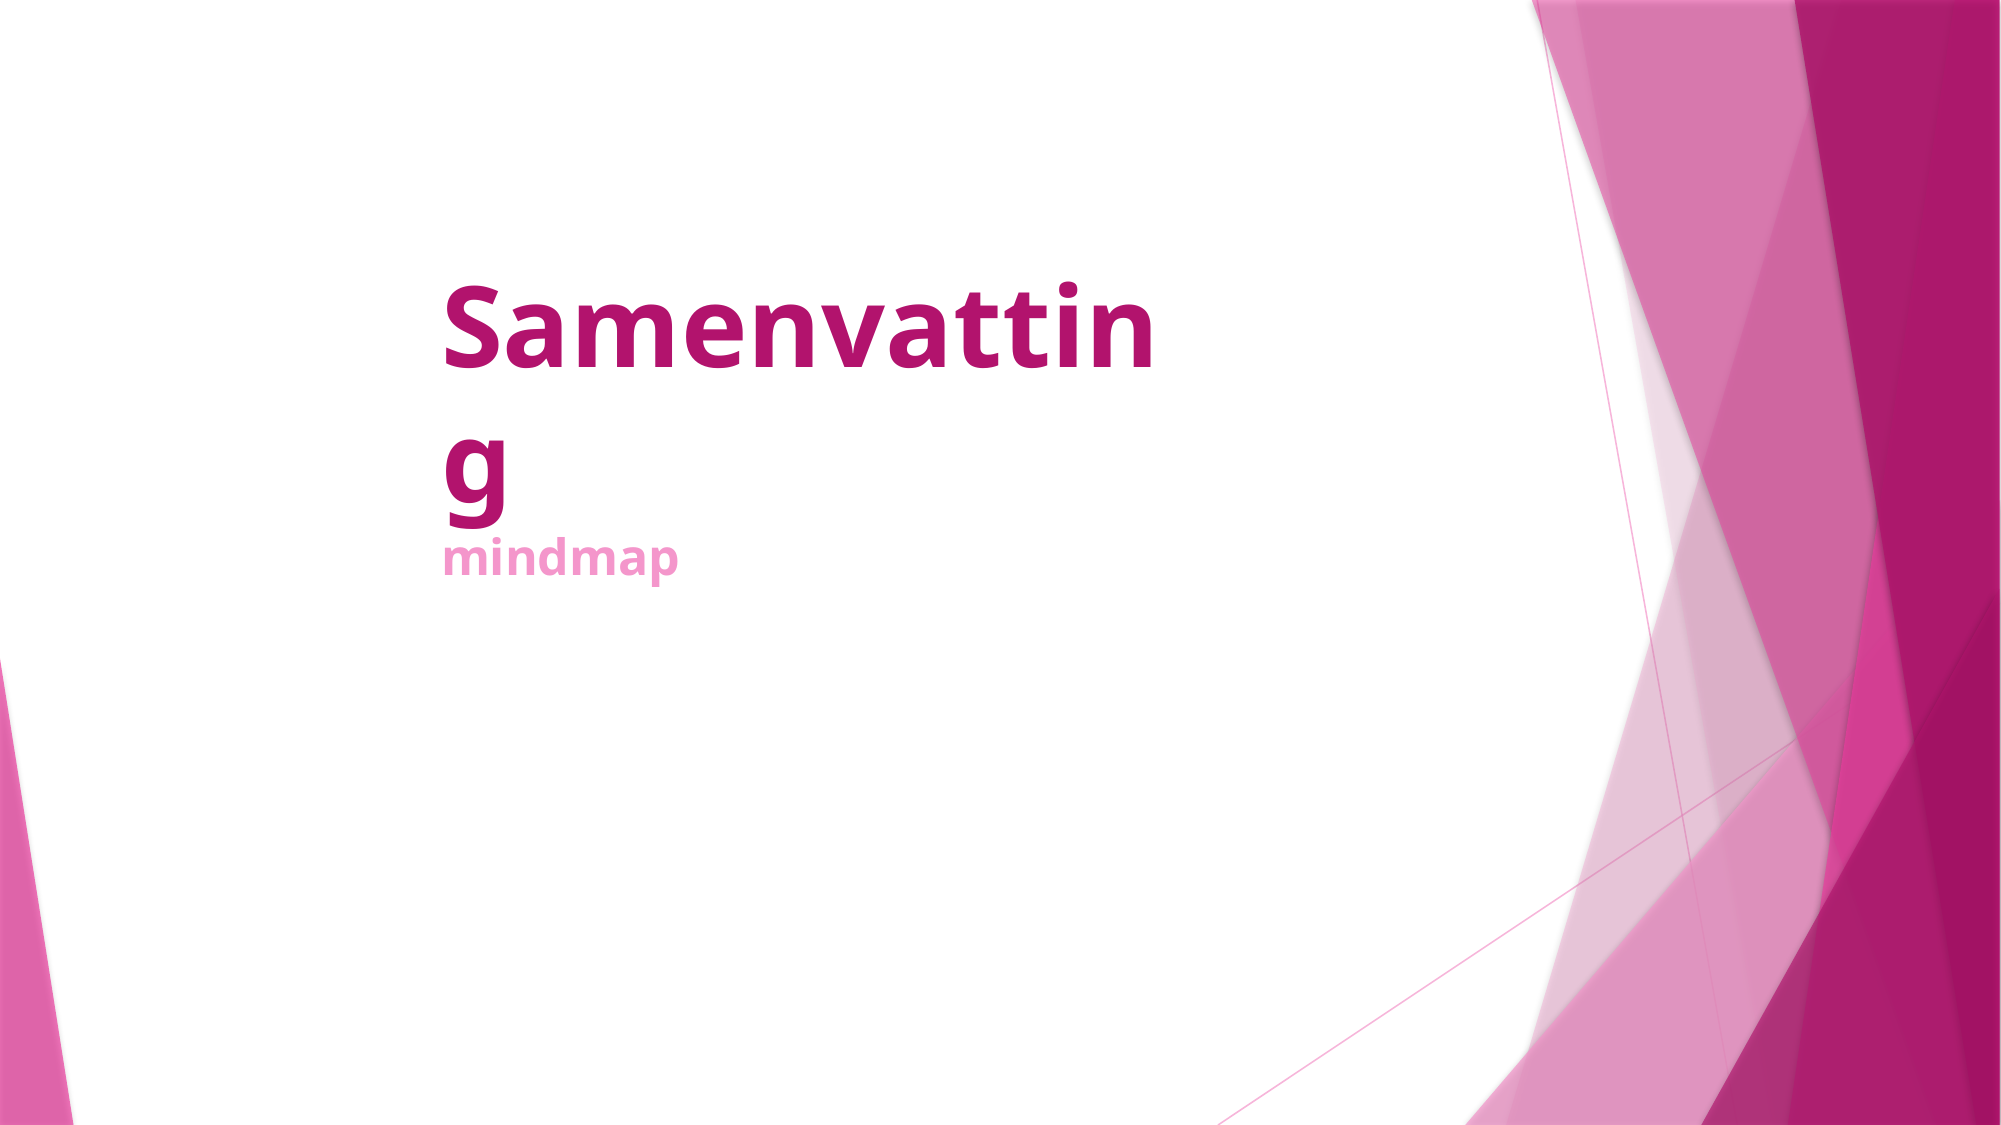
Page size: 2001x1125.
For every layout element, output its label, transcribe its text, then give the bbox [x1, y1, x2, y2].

title Samenvatting mindmap [426, 247, 1188, 466]
